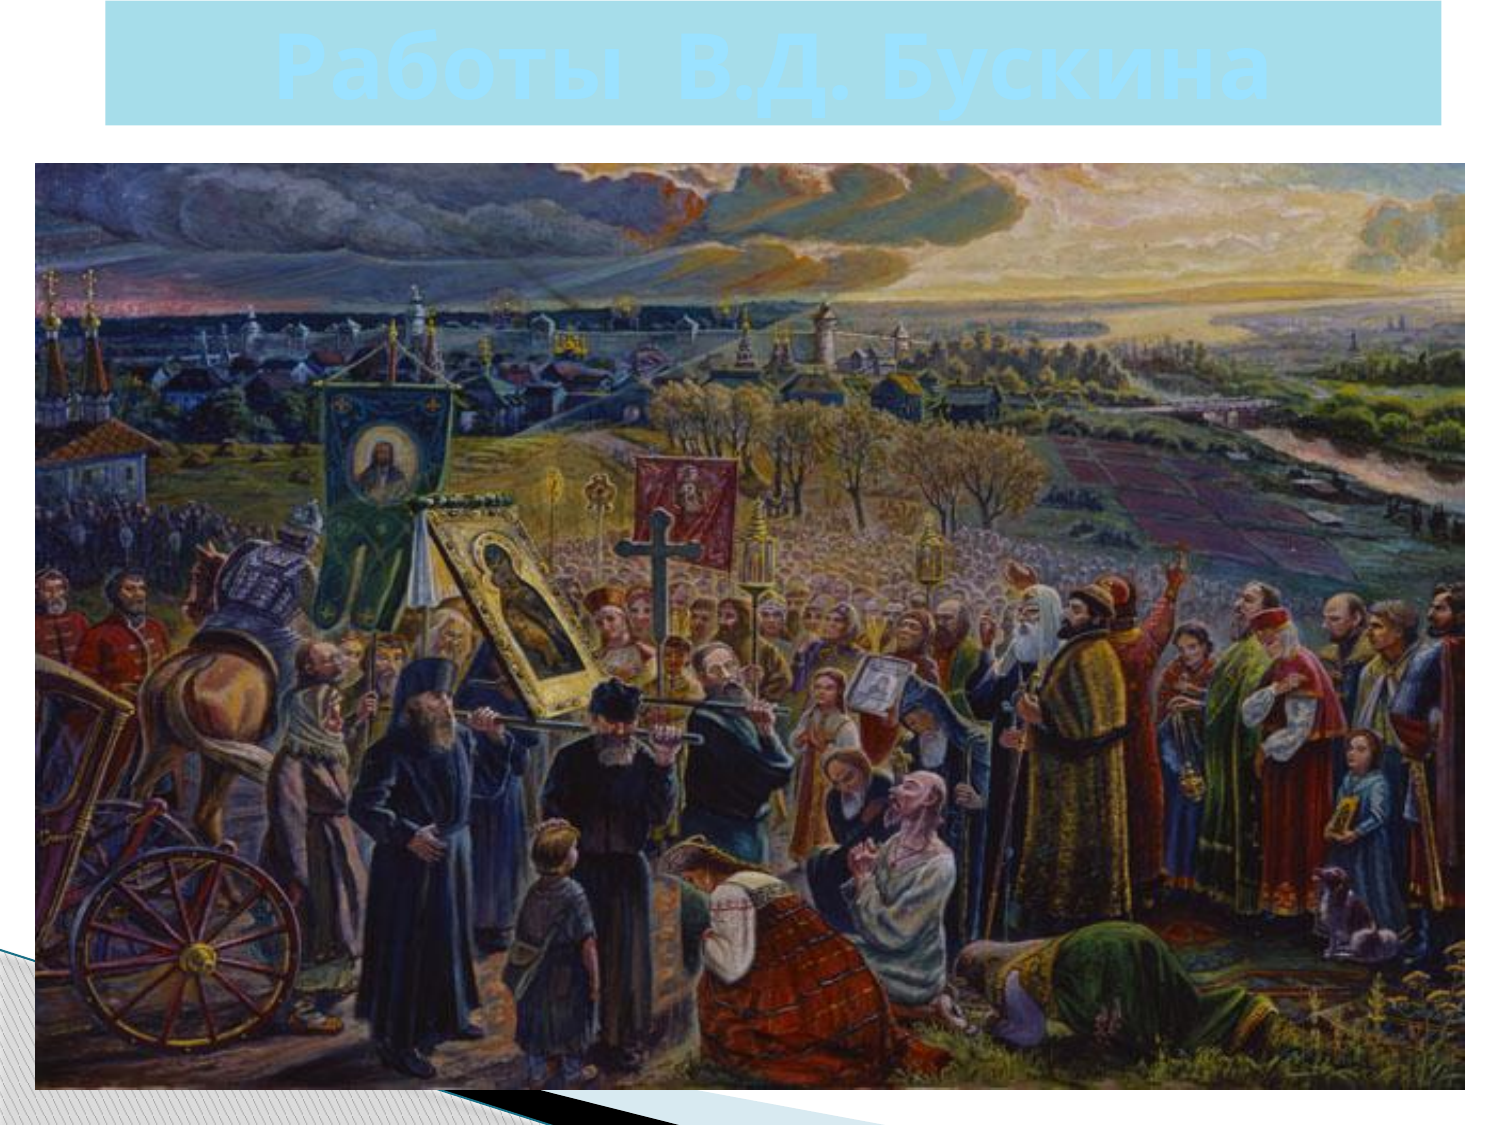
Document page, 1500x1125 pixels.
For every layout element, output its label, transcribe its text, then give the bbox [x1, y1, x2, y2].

text_box Работы В.Д. Бускина [105, 0, 1442, 126]
picture [34, 163, 1466, 1091]
